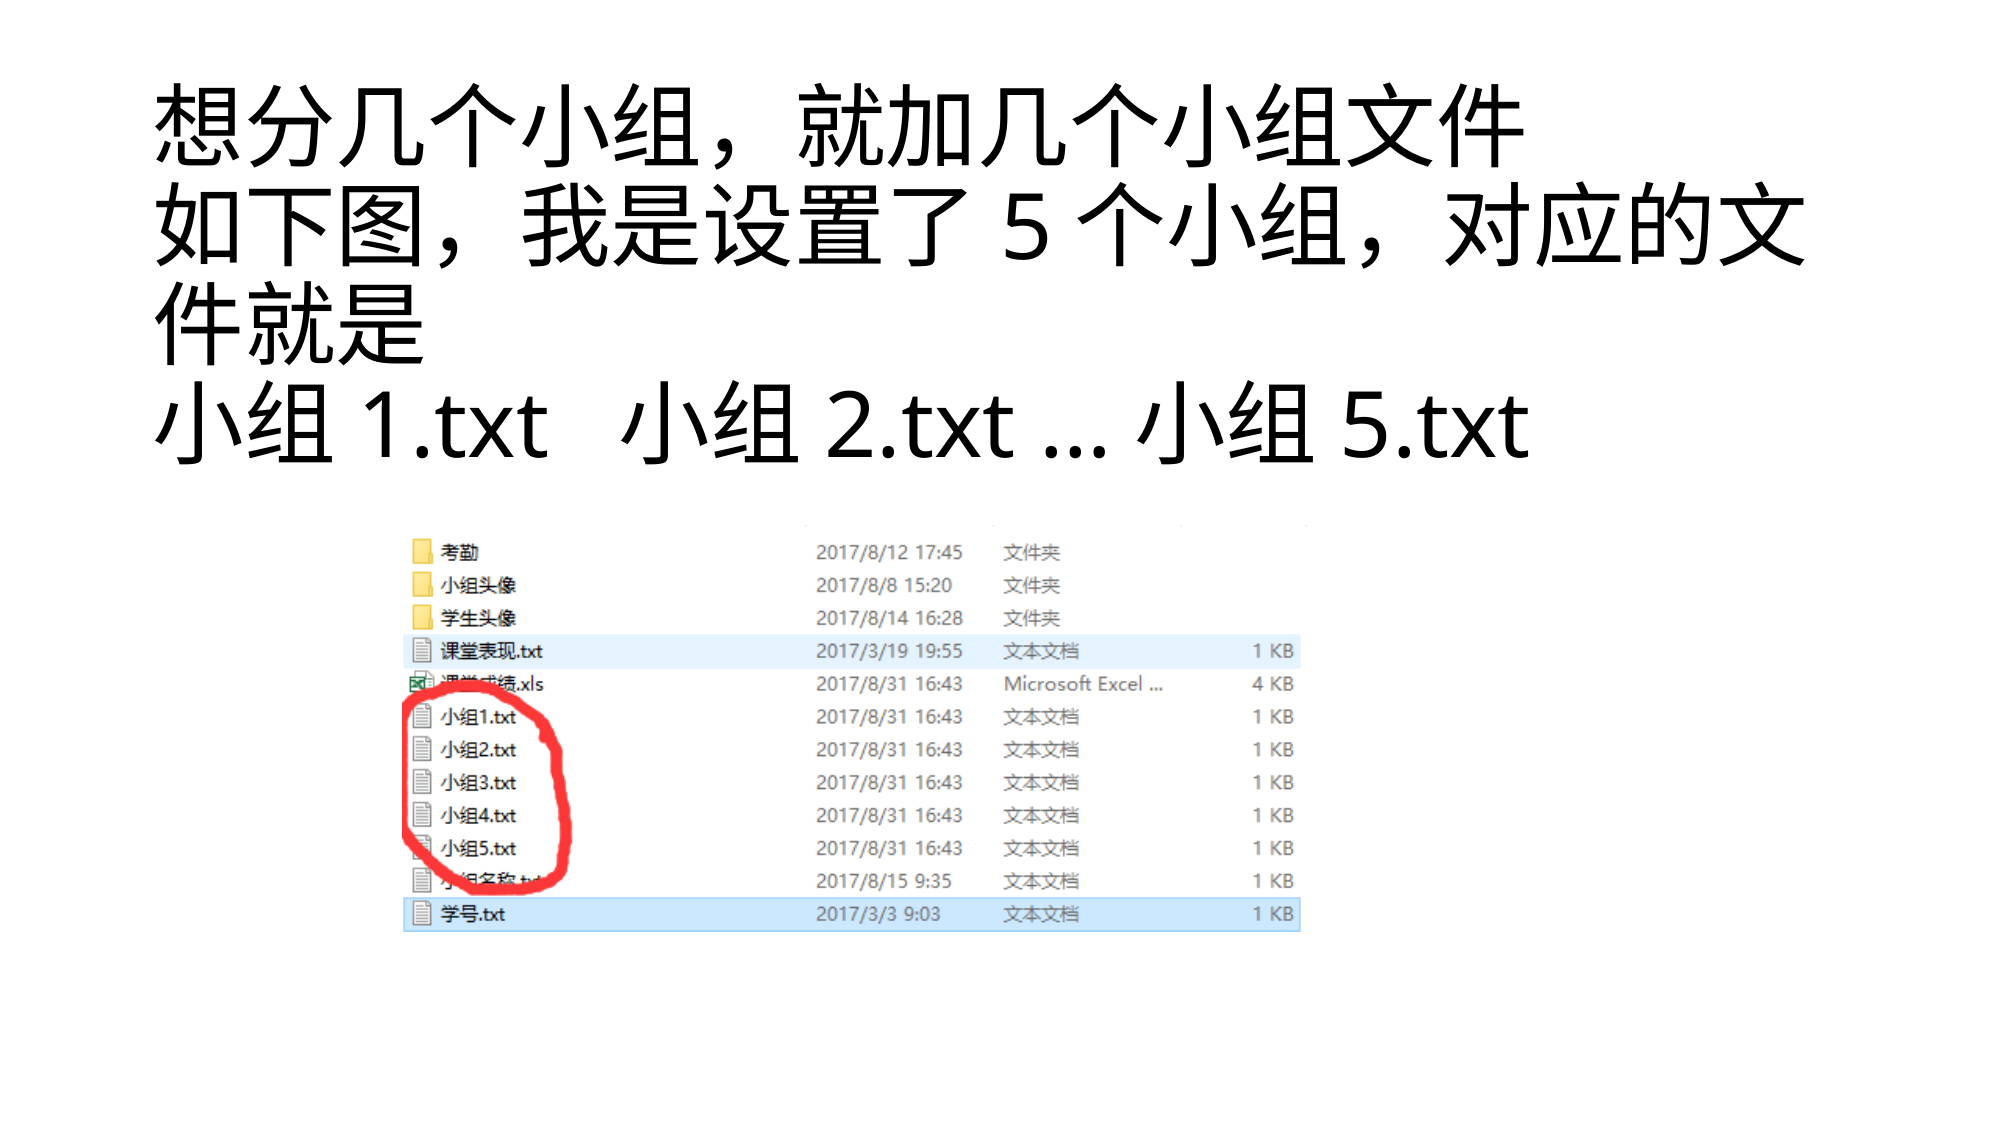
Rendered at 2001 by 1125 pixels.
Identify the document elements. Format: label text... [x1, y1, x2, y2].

title 想分几个小组，就加几个小组文件 如下图，我是设置了5个小组，对应的文件就是 小组1.txt 小组2.txt …小组5.txt [137, 59, 1863, 500]
picture [402, 524, 1598, 932]
